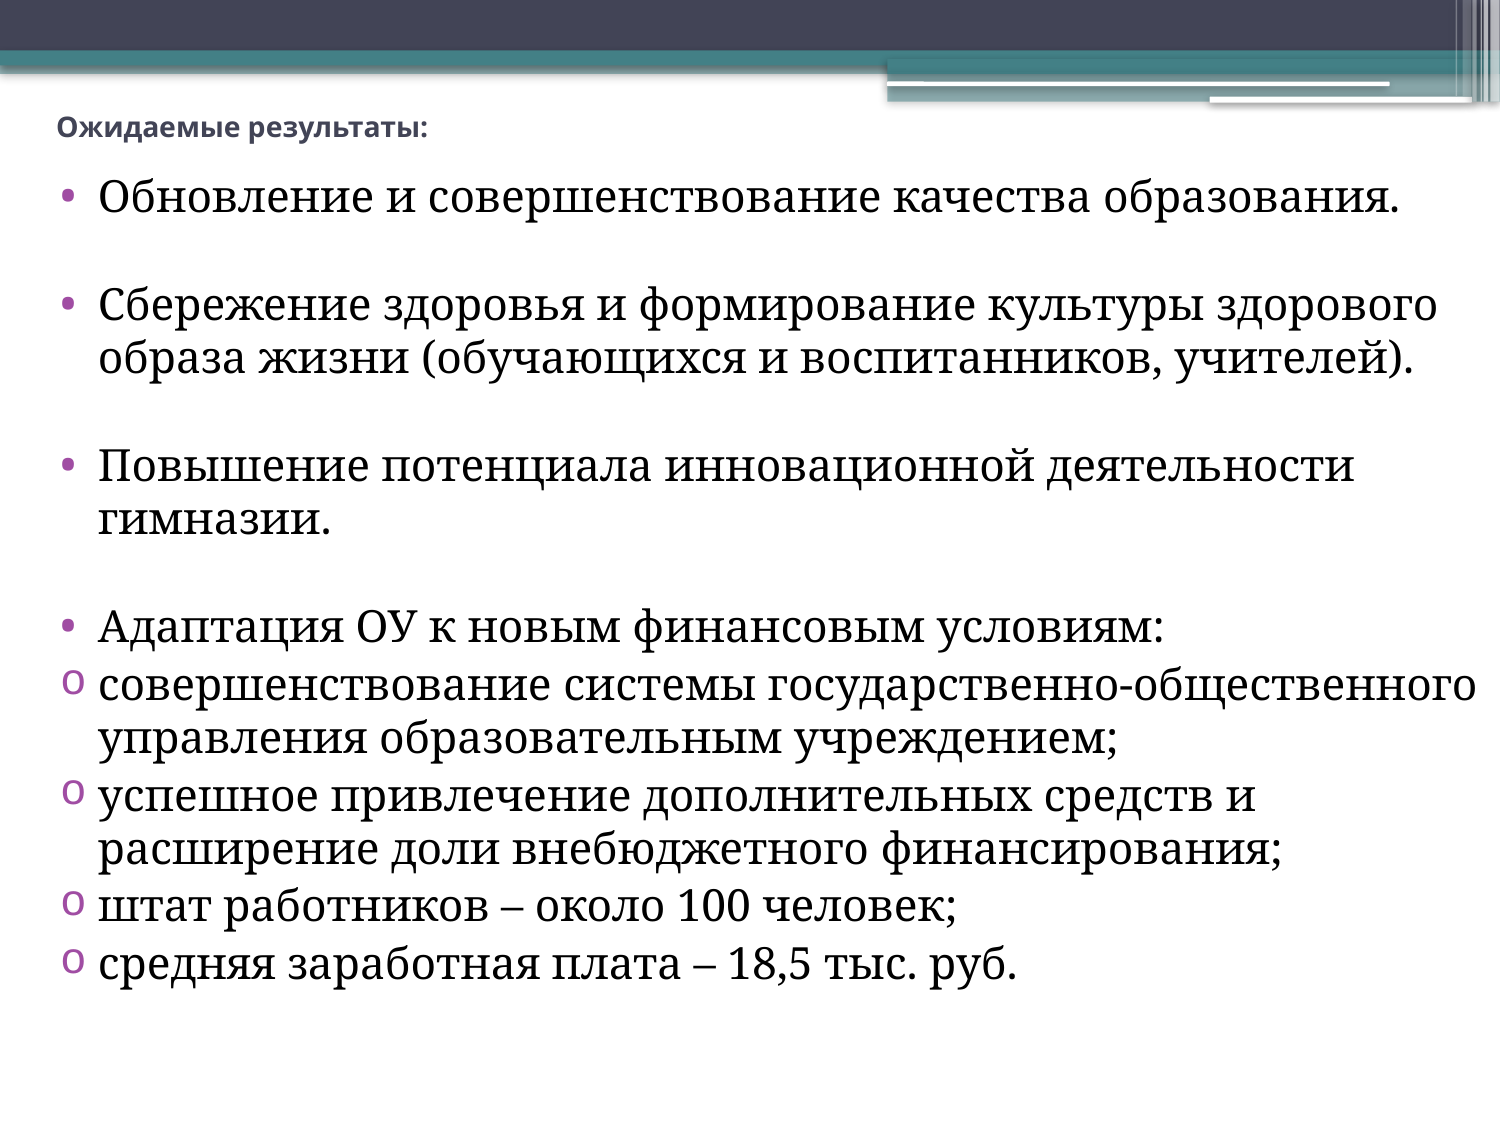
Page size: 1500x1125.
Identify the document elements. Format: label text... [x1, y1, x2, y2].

list Обновление и совершенствование качества образования. Сбережение здоровья и формирование культуры здорового образа жизни (обучающихся и воспитанников, учителей). Повышение потенциала инновационной деятельности гимназии. Адаптация ОУ к новым финансовым условиям: совершенствование системы государственно-общественного управления образовательным учреждением; успешное привлечение дополнительных средств и расширение доли внебюджетного финансирования; штат работников – около 100 человек; средняя заработная плата – 18,5 тыс. руб. [29, 160, 1500, 1079]
title Ожидаемые результаты: [41, 101, 1425, 160]
